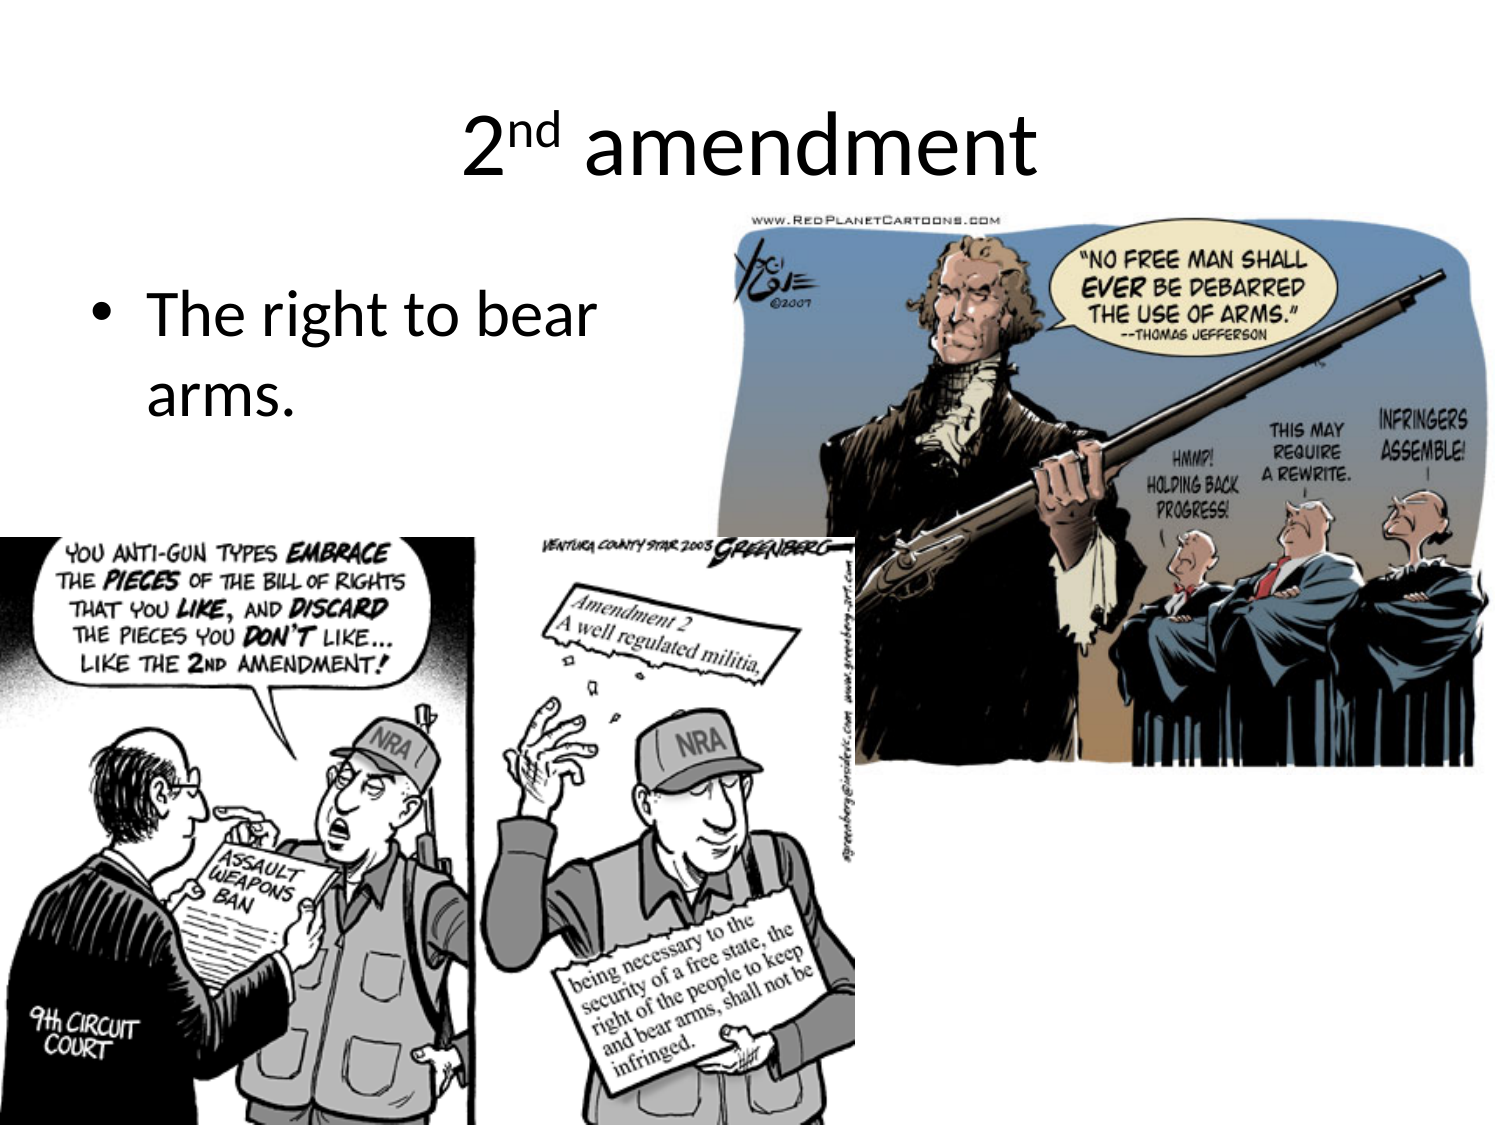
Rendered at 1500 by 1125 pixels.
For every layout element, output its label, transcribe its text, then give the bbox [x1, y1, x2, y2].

list The right to bear arms. [75, 262, 625, 535]
title 2nd amendment [75, 45, 1425, 233]
picture [0, 212, 1495, 1125]
